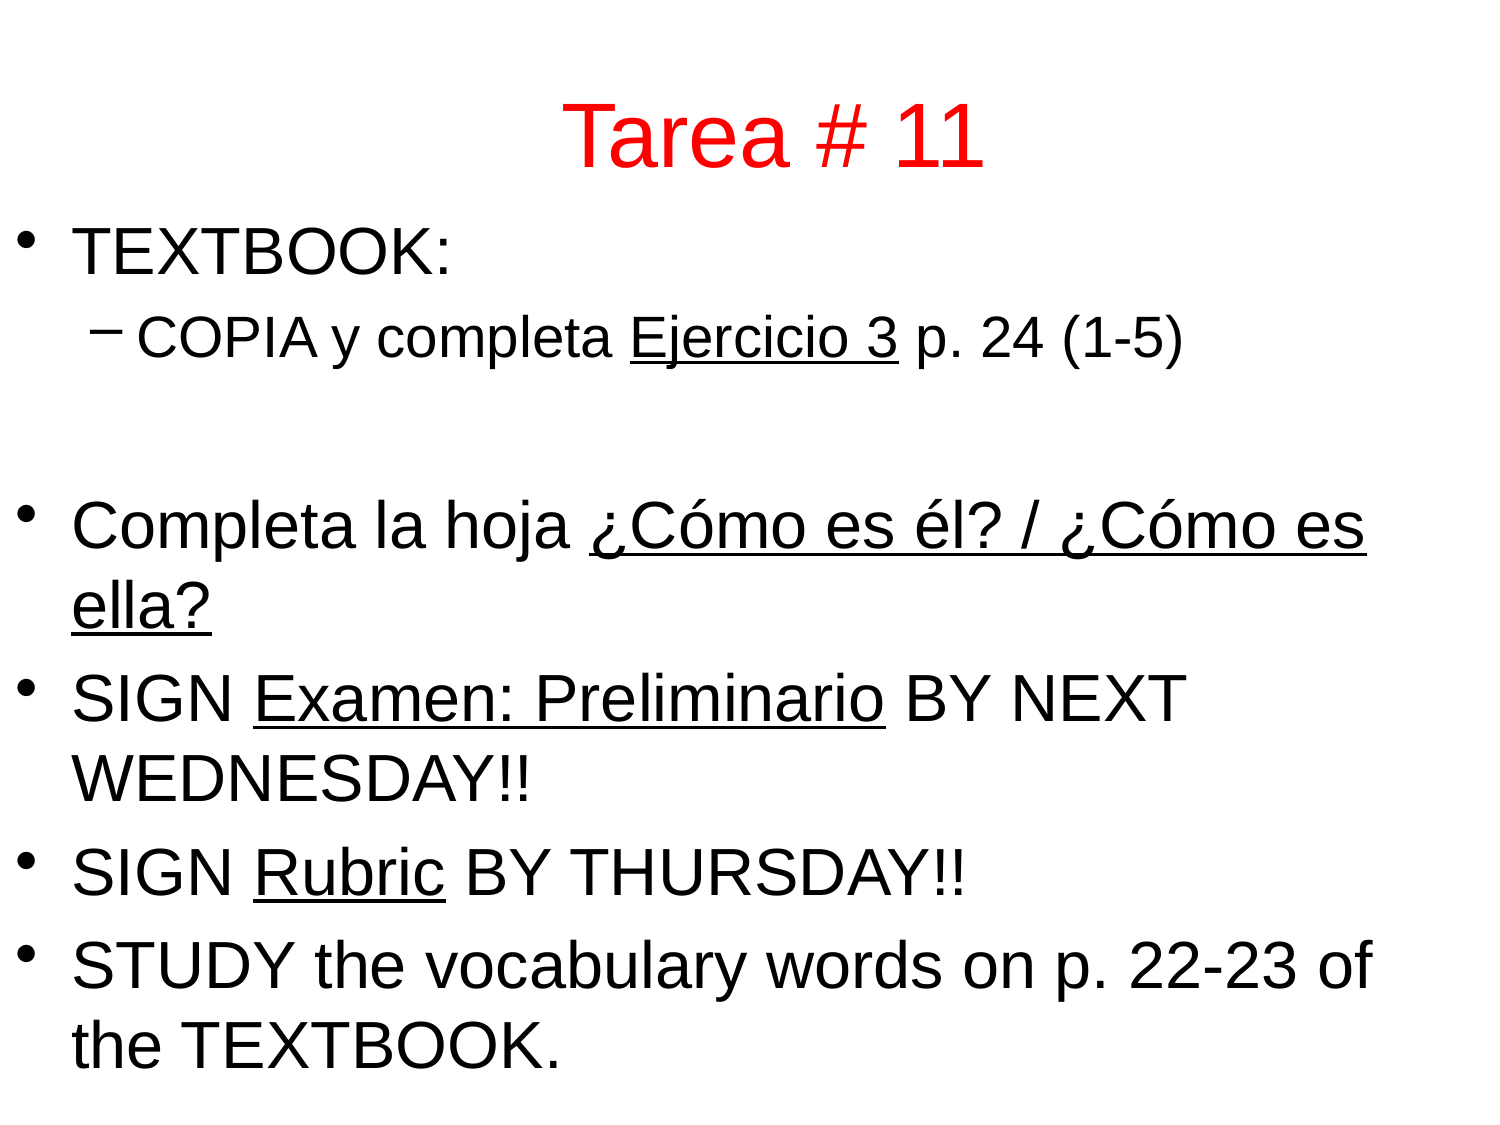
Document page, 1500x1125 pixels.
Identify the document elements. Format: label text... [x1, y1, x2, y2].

text_box Tarea # 11 [99, 37, 1450, 225]
list TEXTBOOK: COPIA y completa Ejercicio 3 p. 24 (1-5) Completa la hoja ¿Cómo es él? / ¿Cómo es ella? SIGN Examen: Preliminario BY NEXT WEDNESDAY!! SIGN Rubric BY THURSDAY!! STUDY the vocabulary words on p. 22-23 of the TEXTBOOK. [0, 200, 1425, 943]
